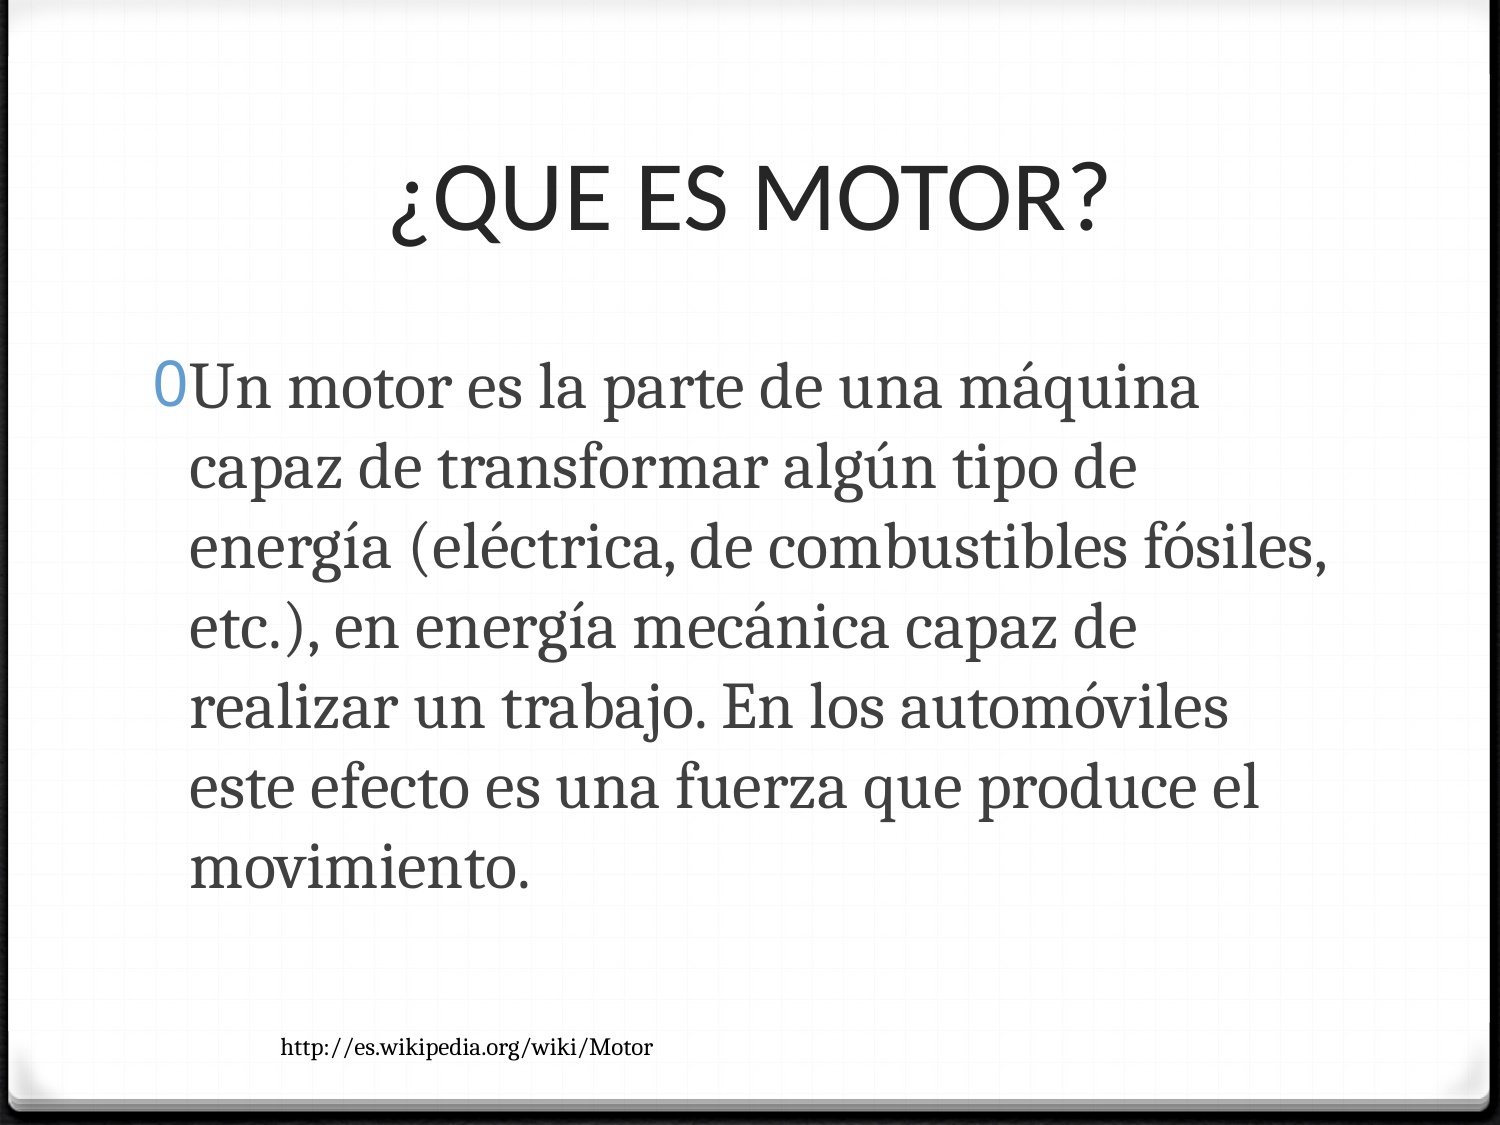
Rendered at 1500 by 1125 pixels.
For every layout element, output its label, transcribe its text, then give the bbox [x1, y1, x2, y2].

list Un motor es la parte de una máquina capaz de transformar algún tipo de energía (eléctrica, de combustibles fósiles, etc.), en energía mecánica capaz de realizar un trabajo. En los automóviles este efecto es una fuerza que produce el movimiento. [137, 334, 1363, 983]
text_box http://es.wikipedia.org/wiki/Motor [265, 1023, 1329, 1068]
title ¿QUE ES MOTOR? [90, 71, 1410, 309]
picture [0, 0, 1500, 1125]
